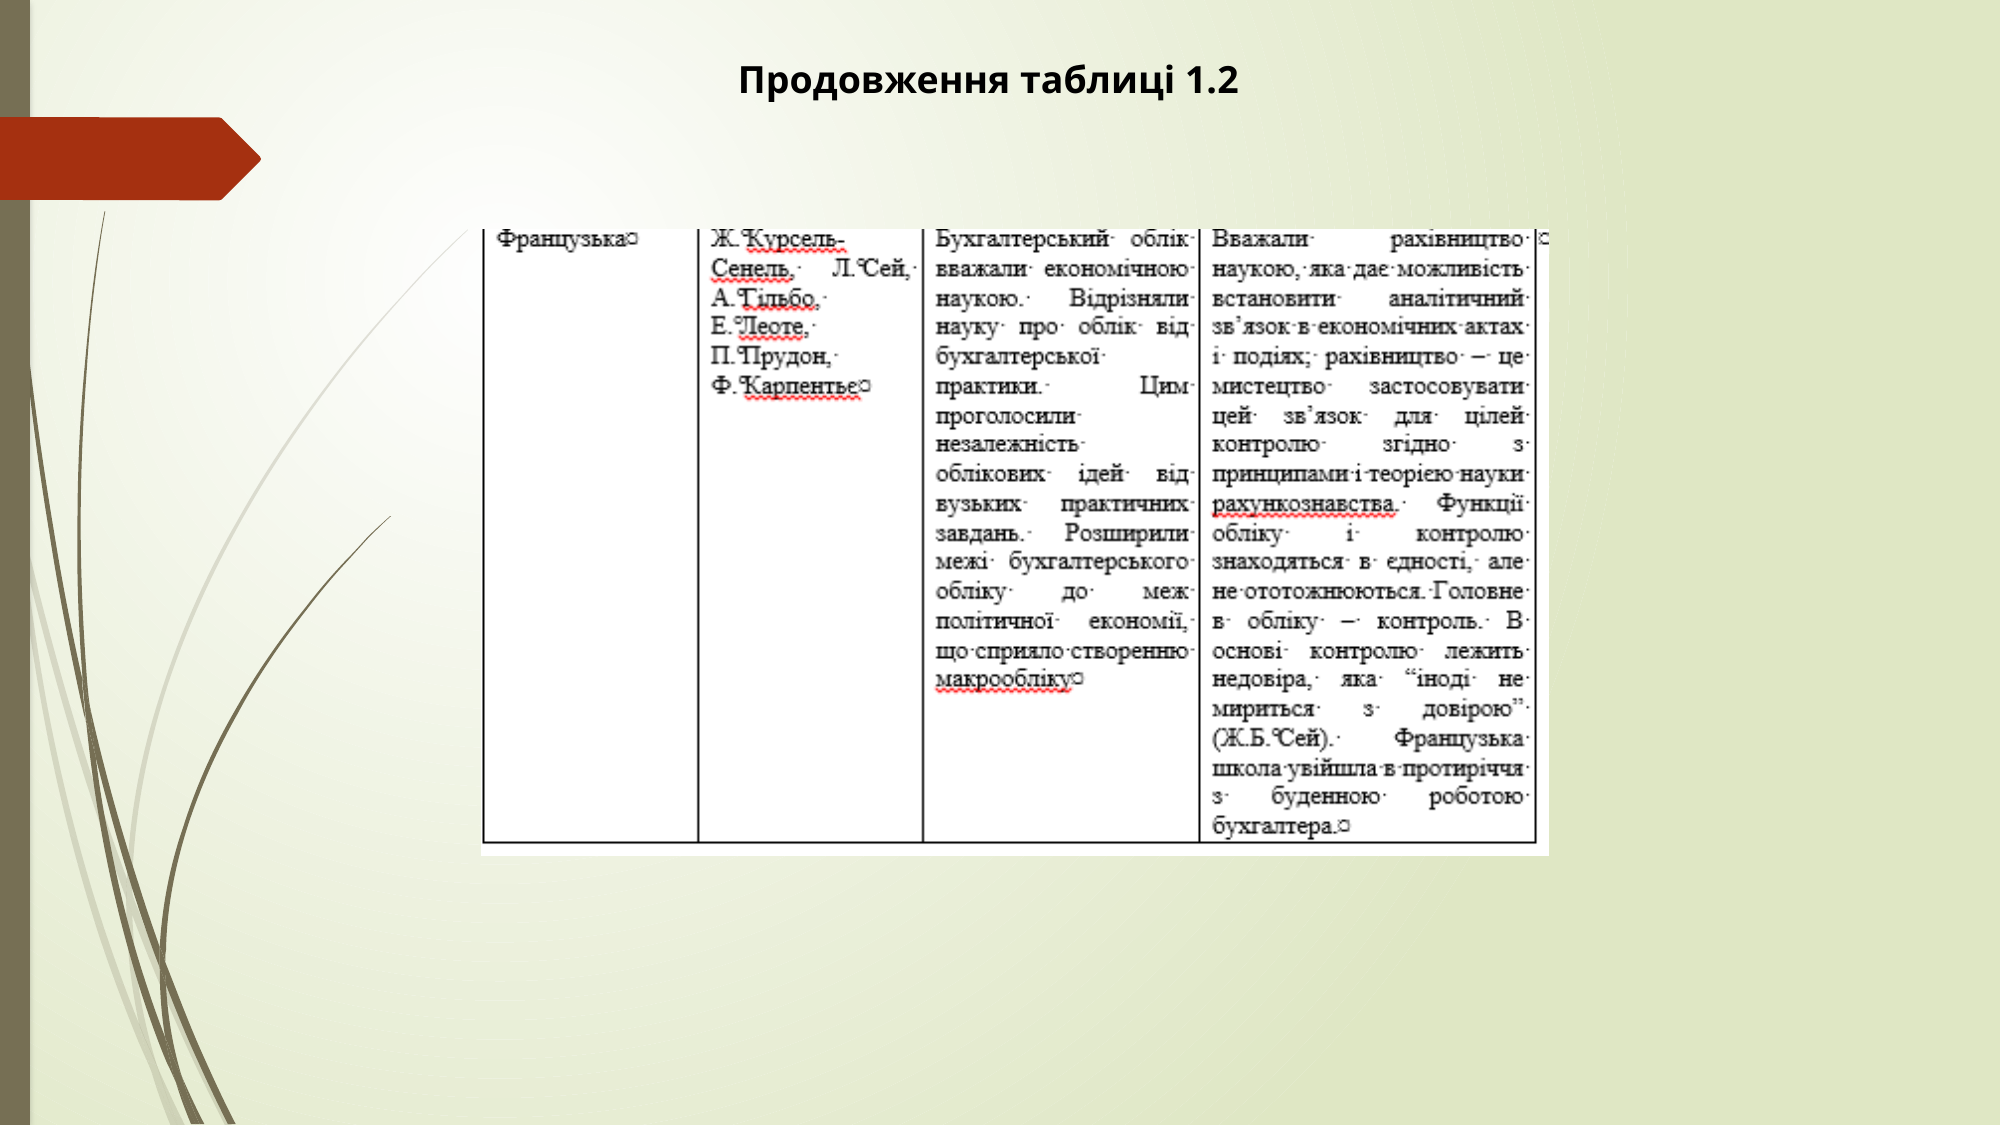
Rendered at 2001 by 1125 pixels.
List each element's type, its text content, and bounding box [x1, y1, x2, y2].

picture [481, 229, 1549, 856]
text_box Продовження таблиці 1.2 [312, 48, 1665, 109]
